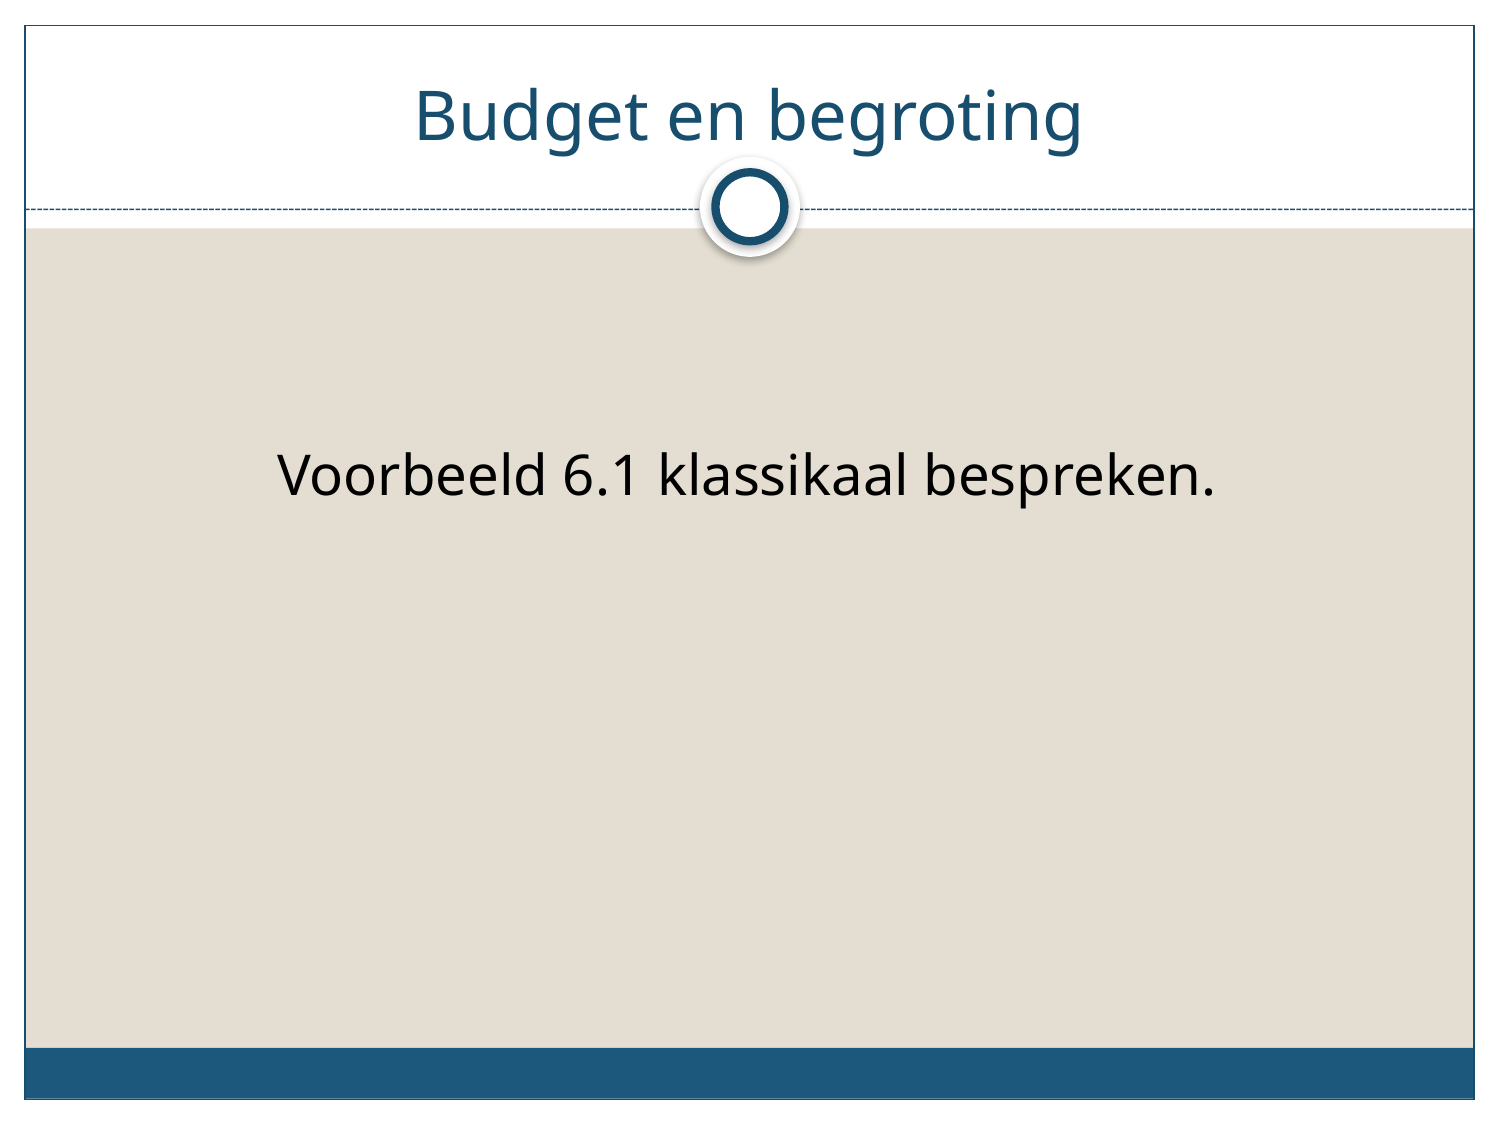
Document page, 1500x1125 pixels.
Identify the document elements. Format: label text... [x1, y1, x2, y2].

list Voorbeeld 6.1 klassikaal bespreken. [49, 250, 1445, 1001]
title Budget en begroting [49, 37, 1450, 162]
